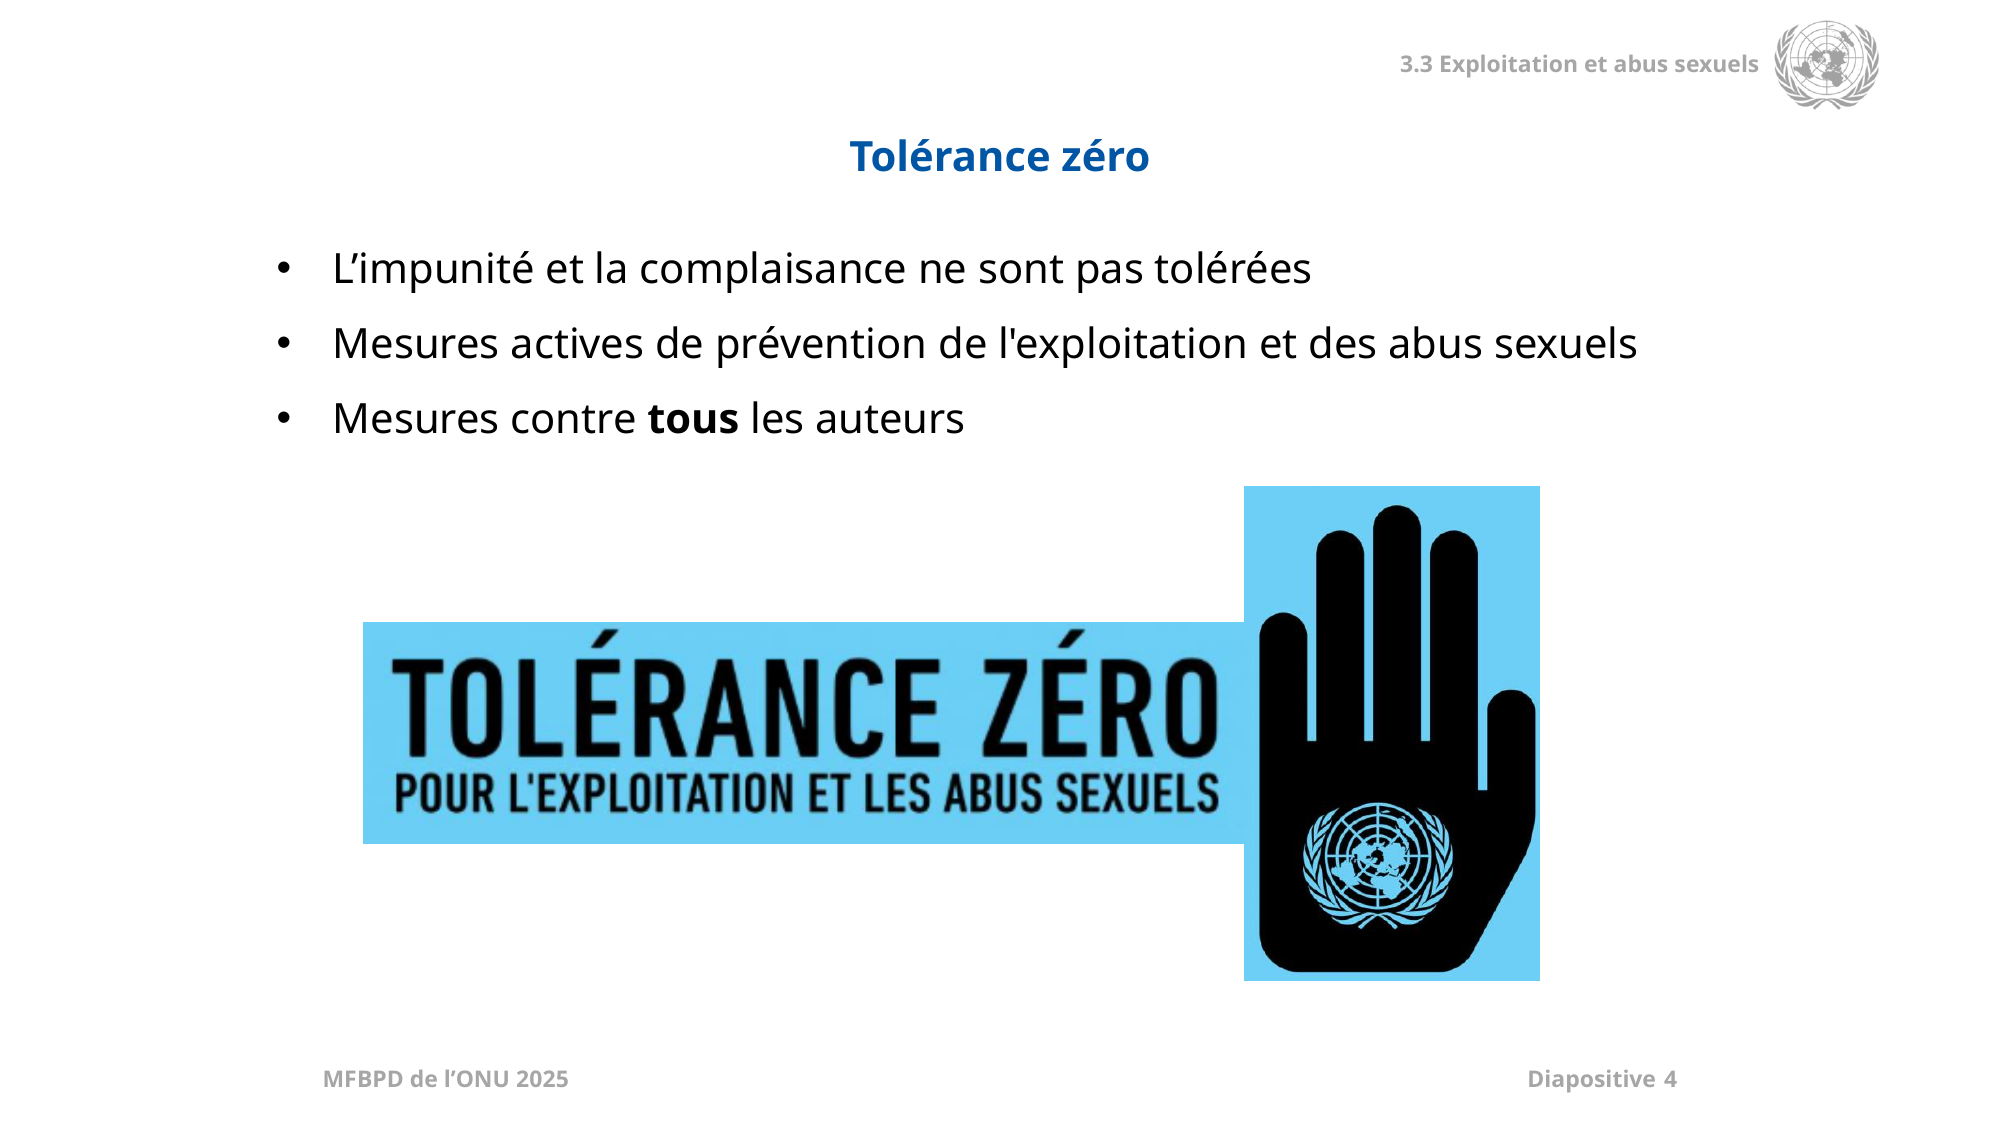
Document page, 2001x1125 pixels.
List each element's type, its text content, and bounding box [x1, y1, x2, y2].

picture [362, 486, 1540, 981]
text_box L’impunité et la complaisance ne sont pas tolérées Mesures actives de prévention de l'exploitation et des abus sexuels Mesures contre tous les auteurs [261, 234, 1739, 450]
text_box Tolérance zéro [337, 122, 1662, 188]
